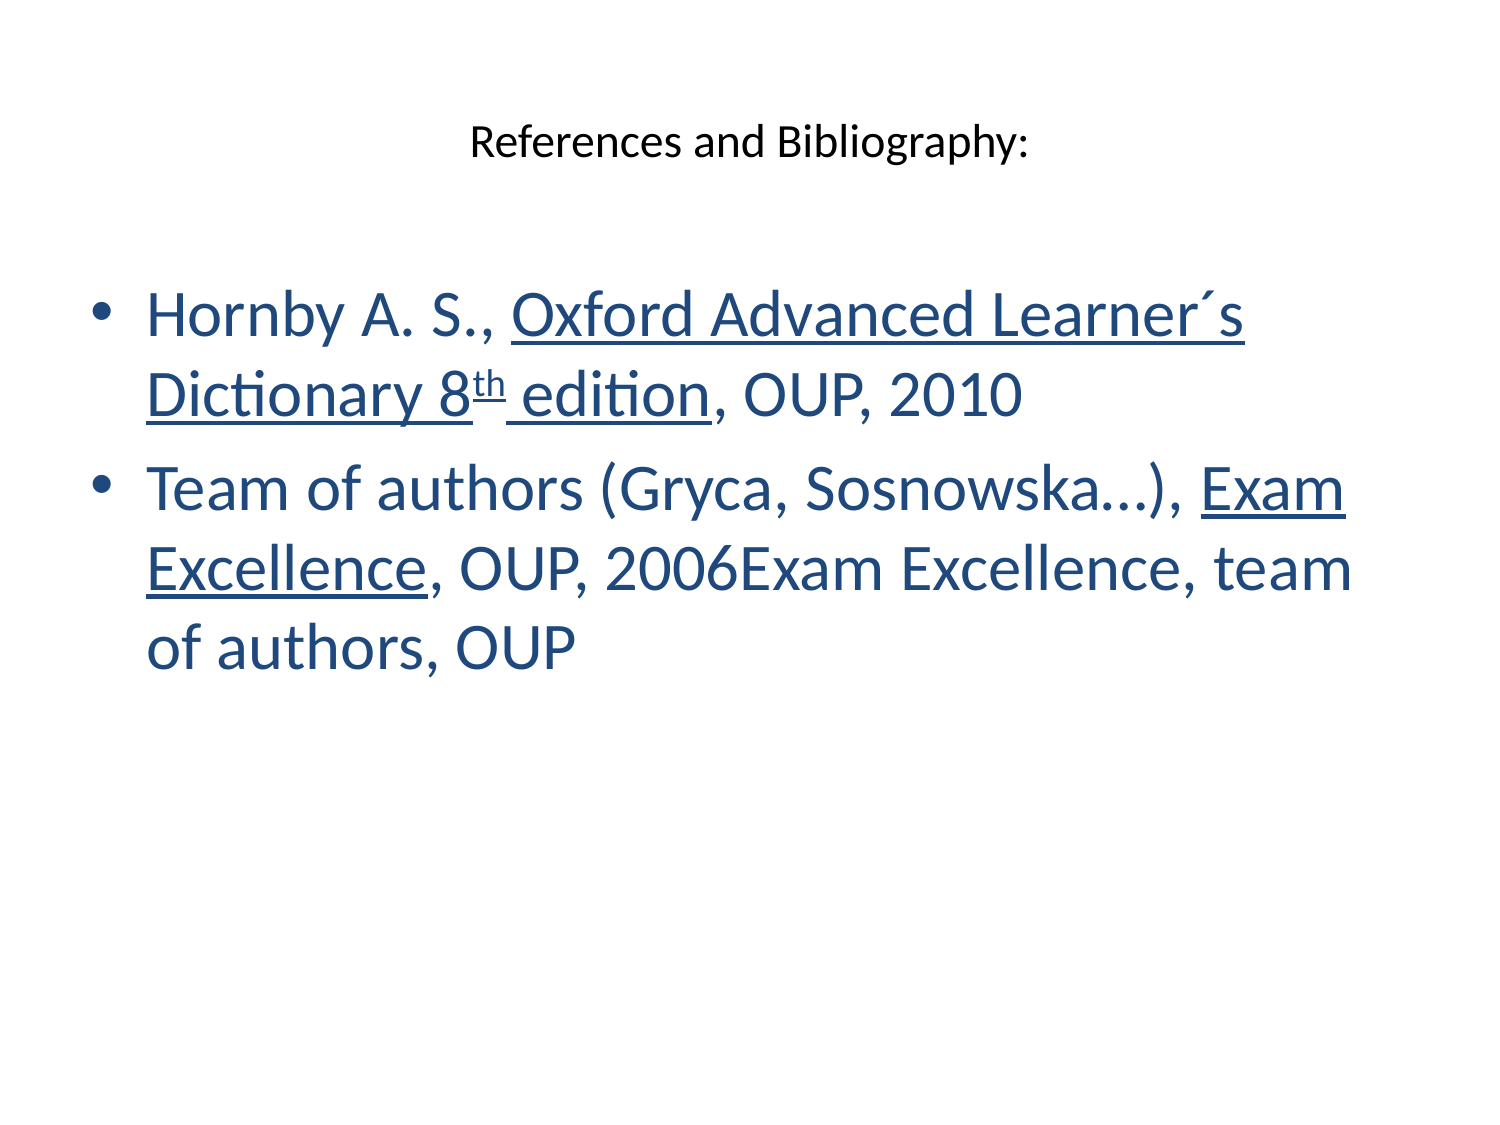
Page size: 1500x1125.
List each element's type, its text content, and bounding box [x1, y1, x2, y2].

title References and Bibliography: [75, 45, 1425, 233]
list Hornby A. S., Oxford Advanced Learner´s Dictionary 8th edition, OUP, 2010 Team of authors (Gryca, Sosnowska…), Exam Excellence, OUP, 2006Exam Excellence, team of authors, OUP [75, 262, 1425, 1005]
